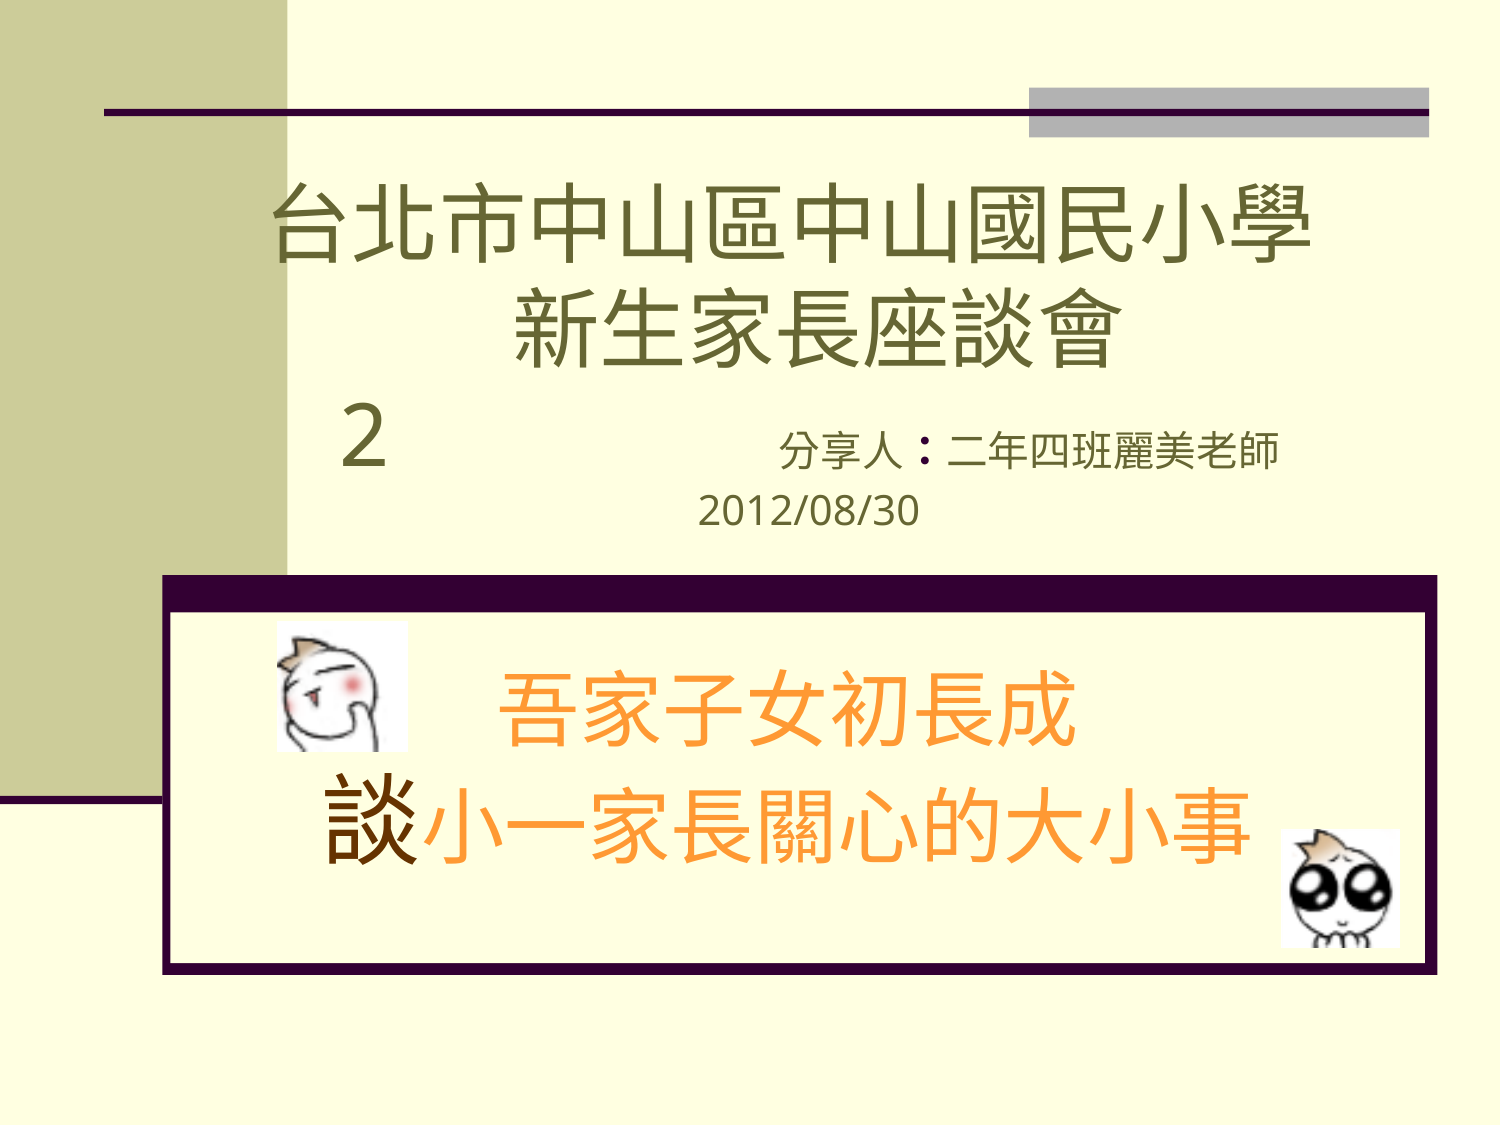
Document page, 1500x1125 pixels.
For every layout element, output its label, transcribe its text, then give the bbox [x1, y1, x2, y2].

title 台北市中山區中山國民小學 新生家長座談會 2 分享人：二年四班麗美老師 2012/08/30 [229, 361, 1388, 551]
picture [1281, 829, 1400, 948]
picture [277, 621, 408, 752]
subtitle 吾家子女初長成 談小一家長關心的大小事 [224, 621, 1351, 913]
